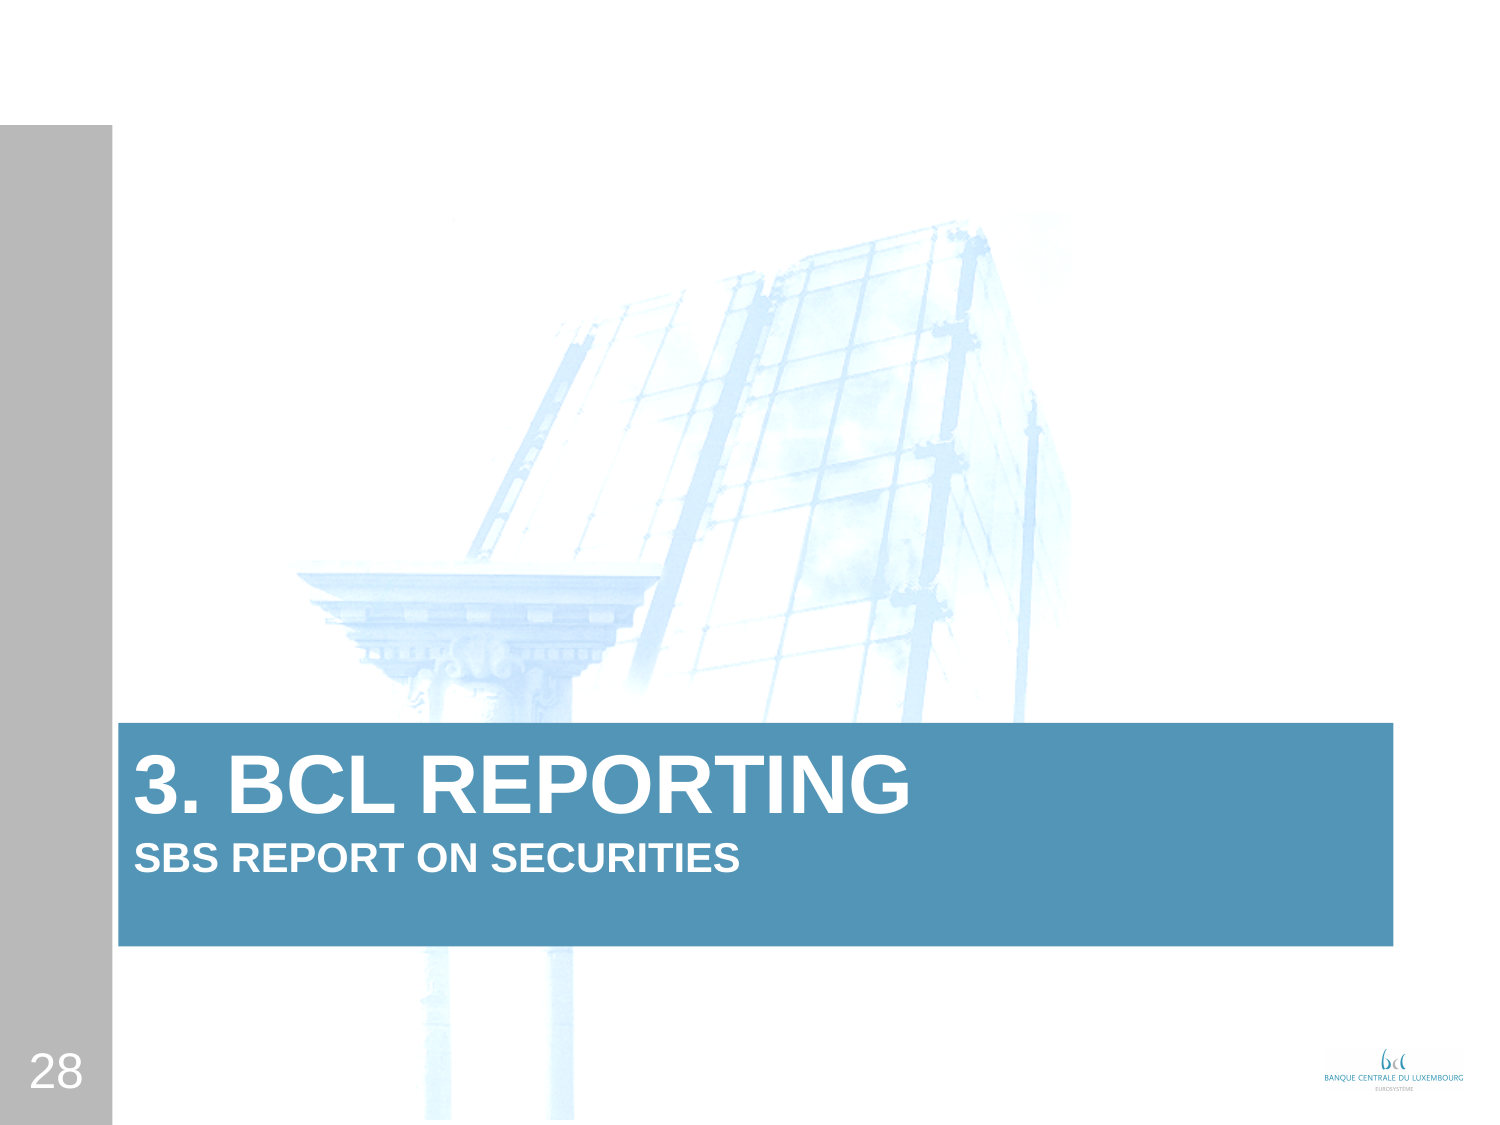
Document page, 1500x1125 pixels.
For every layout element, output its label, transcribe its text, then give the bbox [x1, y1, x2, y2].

title 3. Bcl reporting SBS Report on securities [118, 722, 1394, 947]
slide_number 28 [0, 1012, 113, 1125]
picture [287, 212, 1500, 1120]
